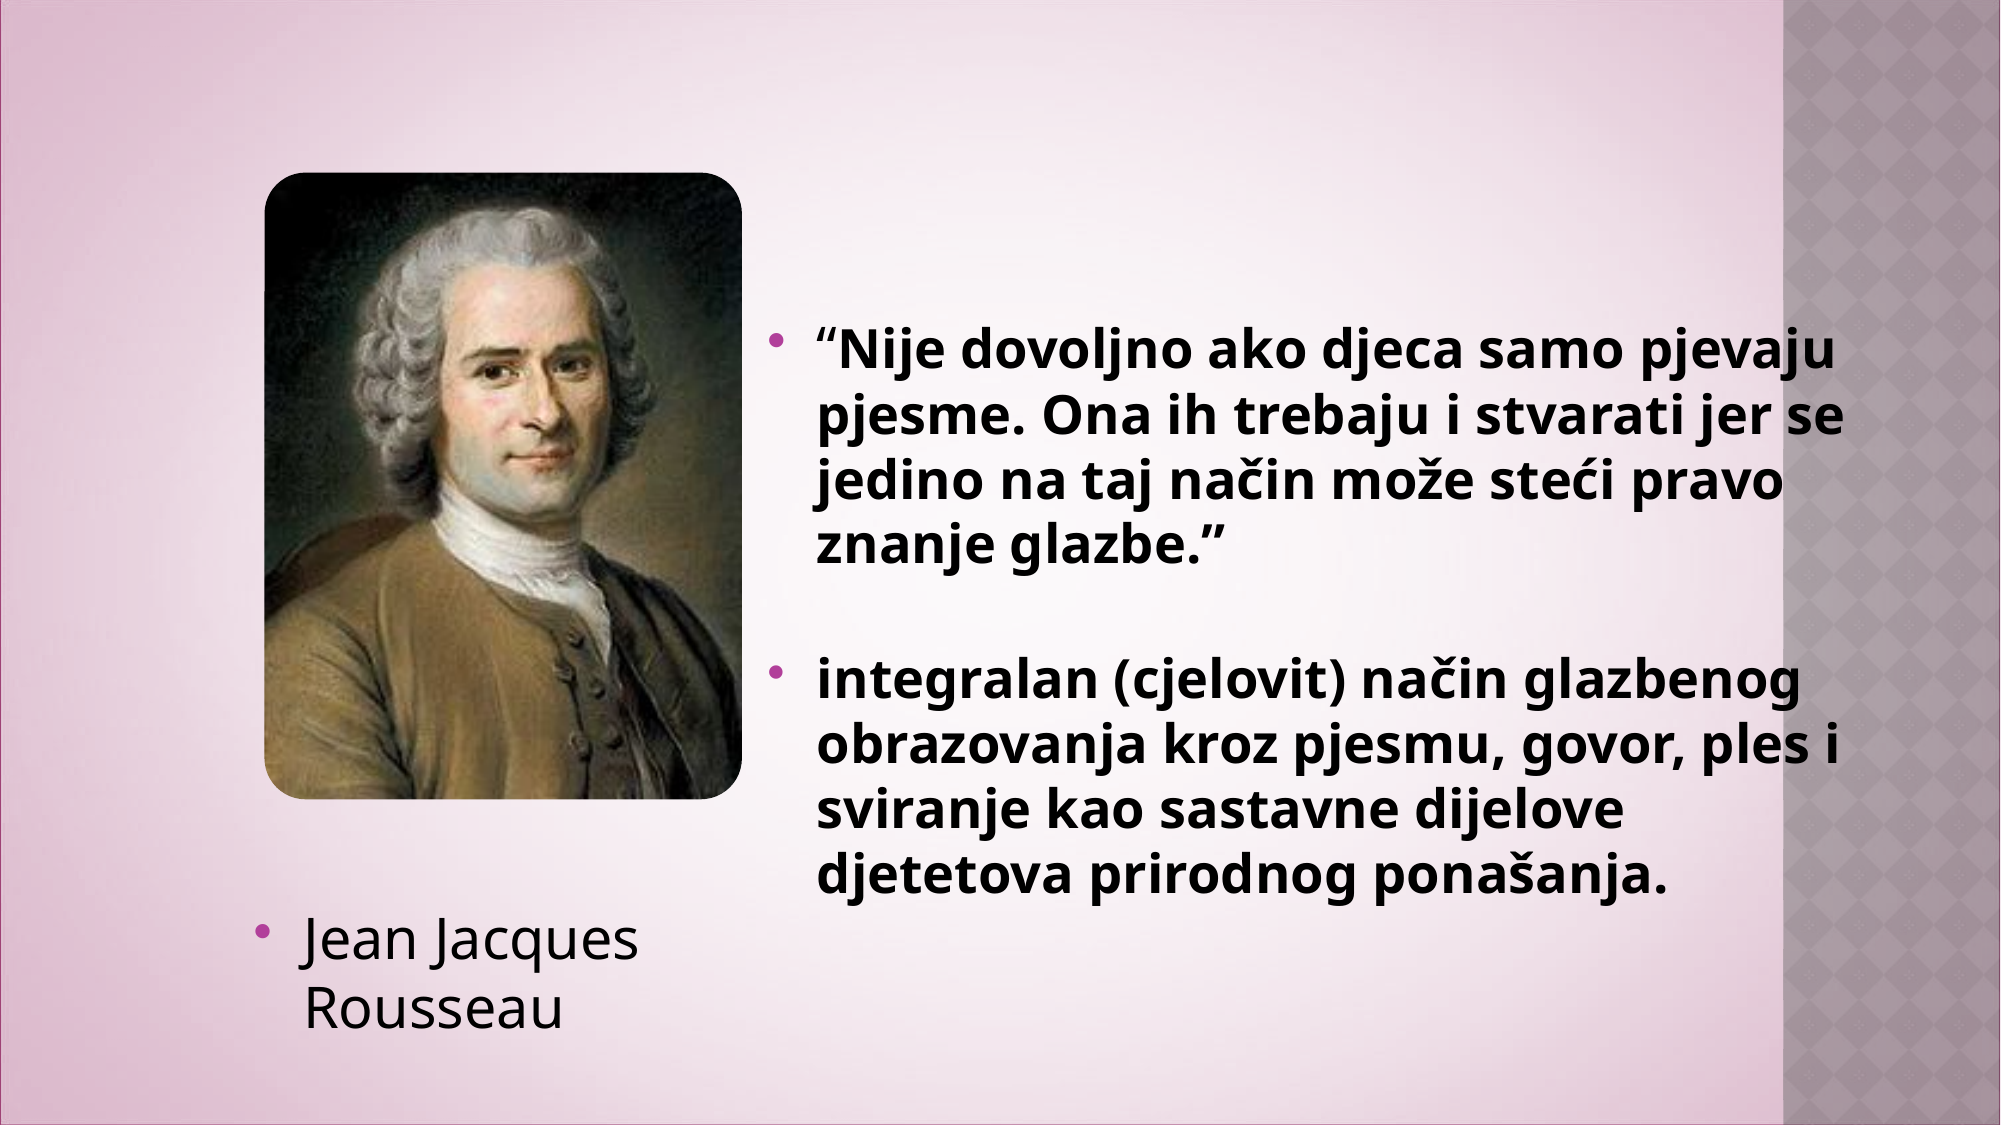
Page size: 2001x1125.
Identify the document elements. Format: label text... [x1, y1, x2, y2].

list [264, 172, 743, 800]
list “Nije dovoljno ako djeca samo pjevaju pjesme. Ona ih trebaju i stvarati jer se jedino na taj način može steći pravo znanje glazbe.” integralan (cjelovit) način glazbenog obrazovanja kroz pjesmu, govor, ples i sviranje kao sastavne dijelove djetetova prirodnog ponašanja. [752, 302, 1866, 978]
list Jean Jacques Rousseau [238, 893, 752, 969]
